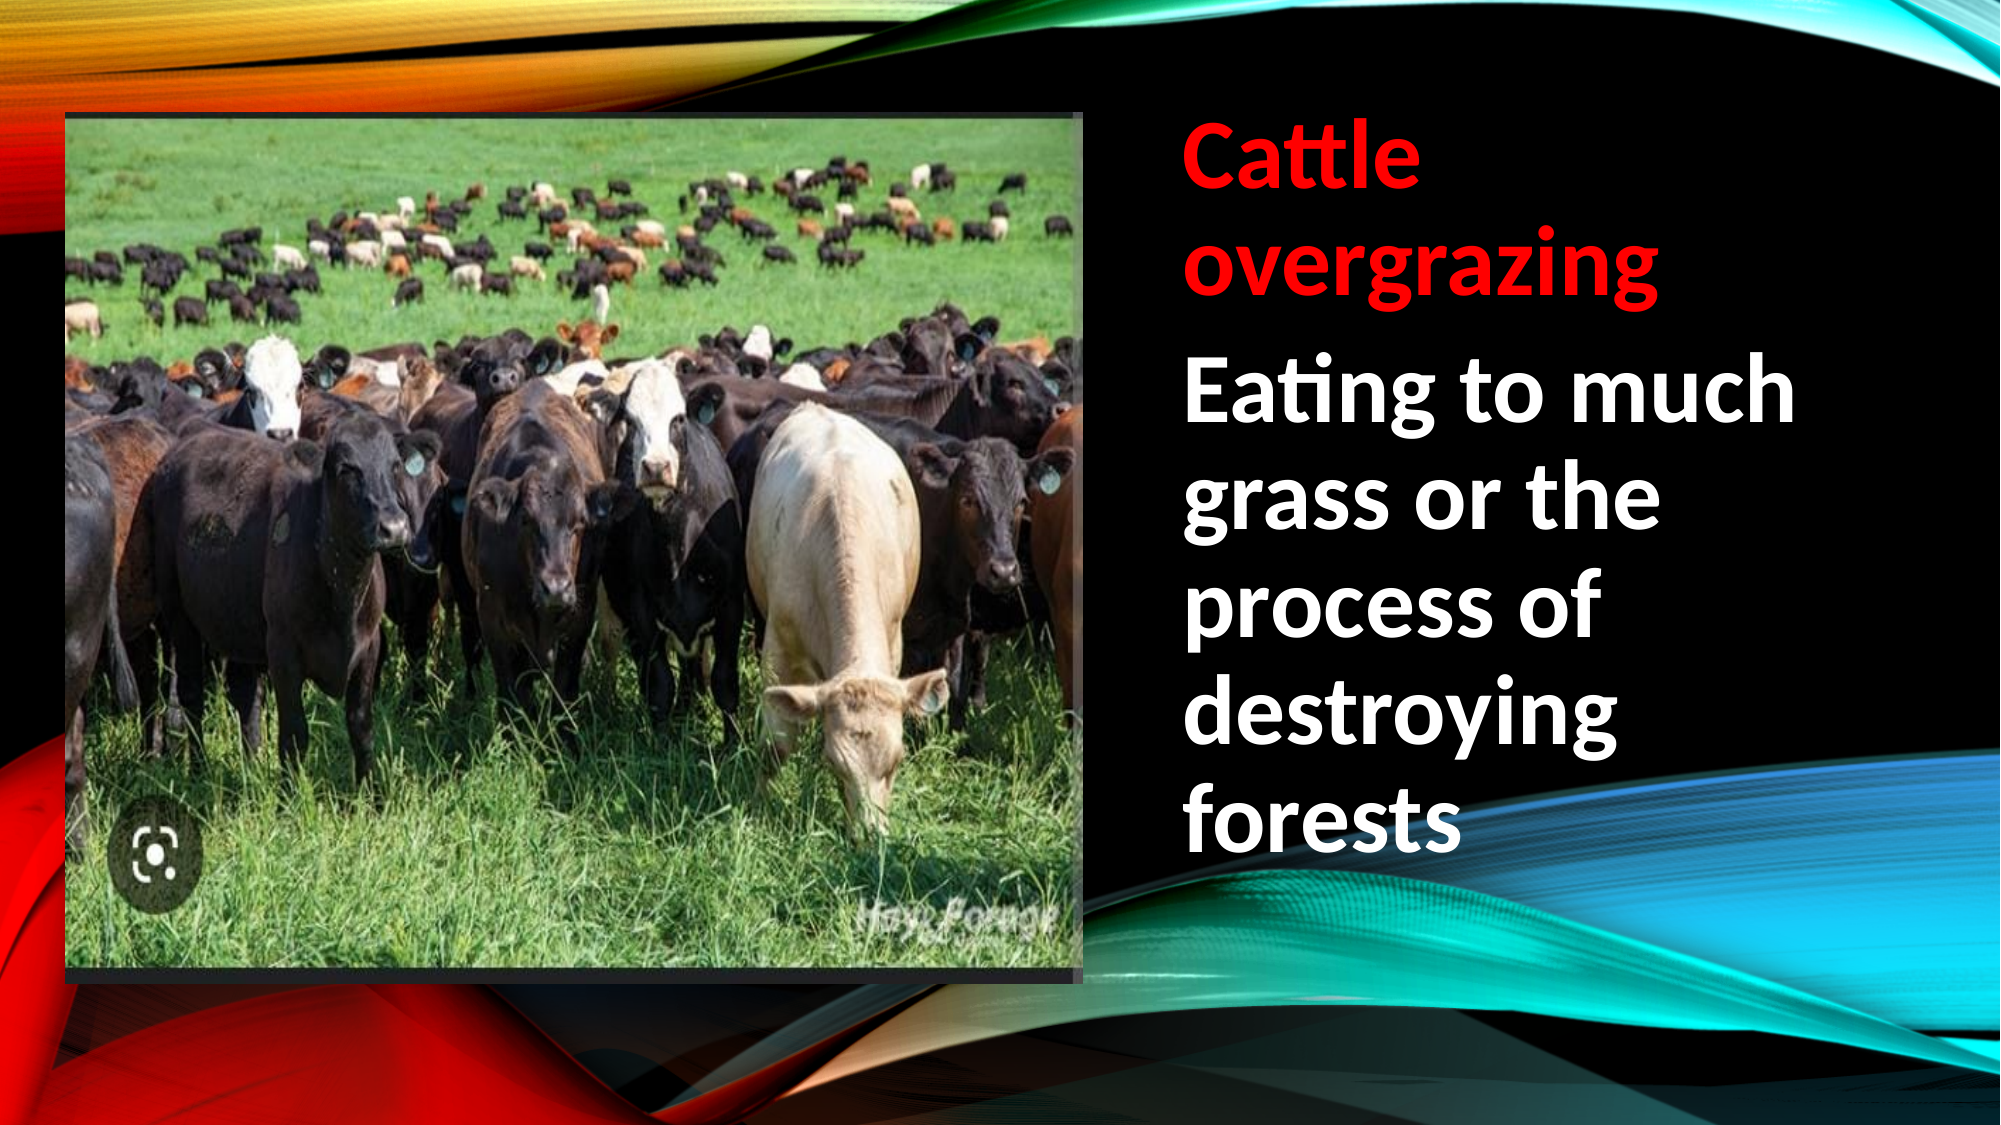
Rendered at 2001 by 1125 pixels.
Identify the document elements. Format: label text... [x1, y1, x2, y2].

subtitle Cattle overgrazing Eating to much grass or the process of destroying forests [1167, 94, 1935, 888]
picture [0, 0, 2000, 1125]
